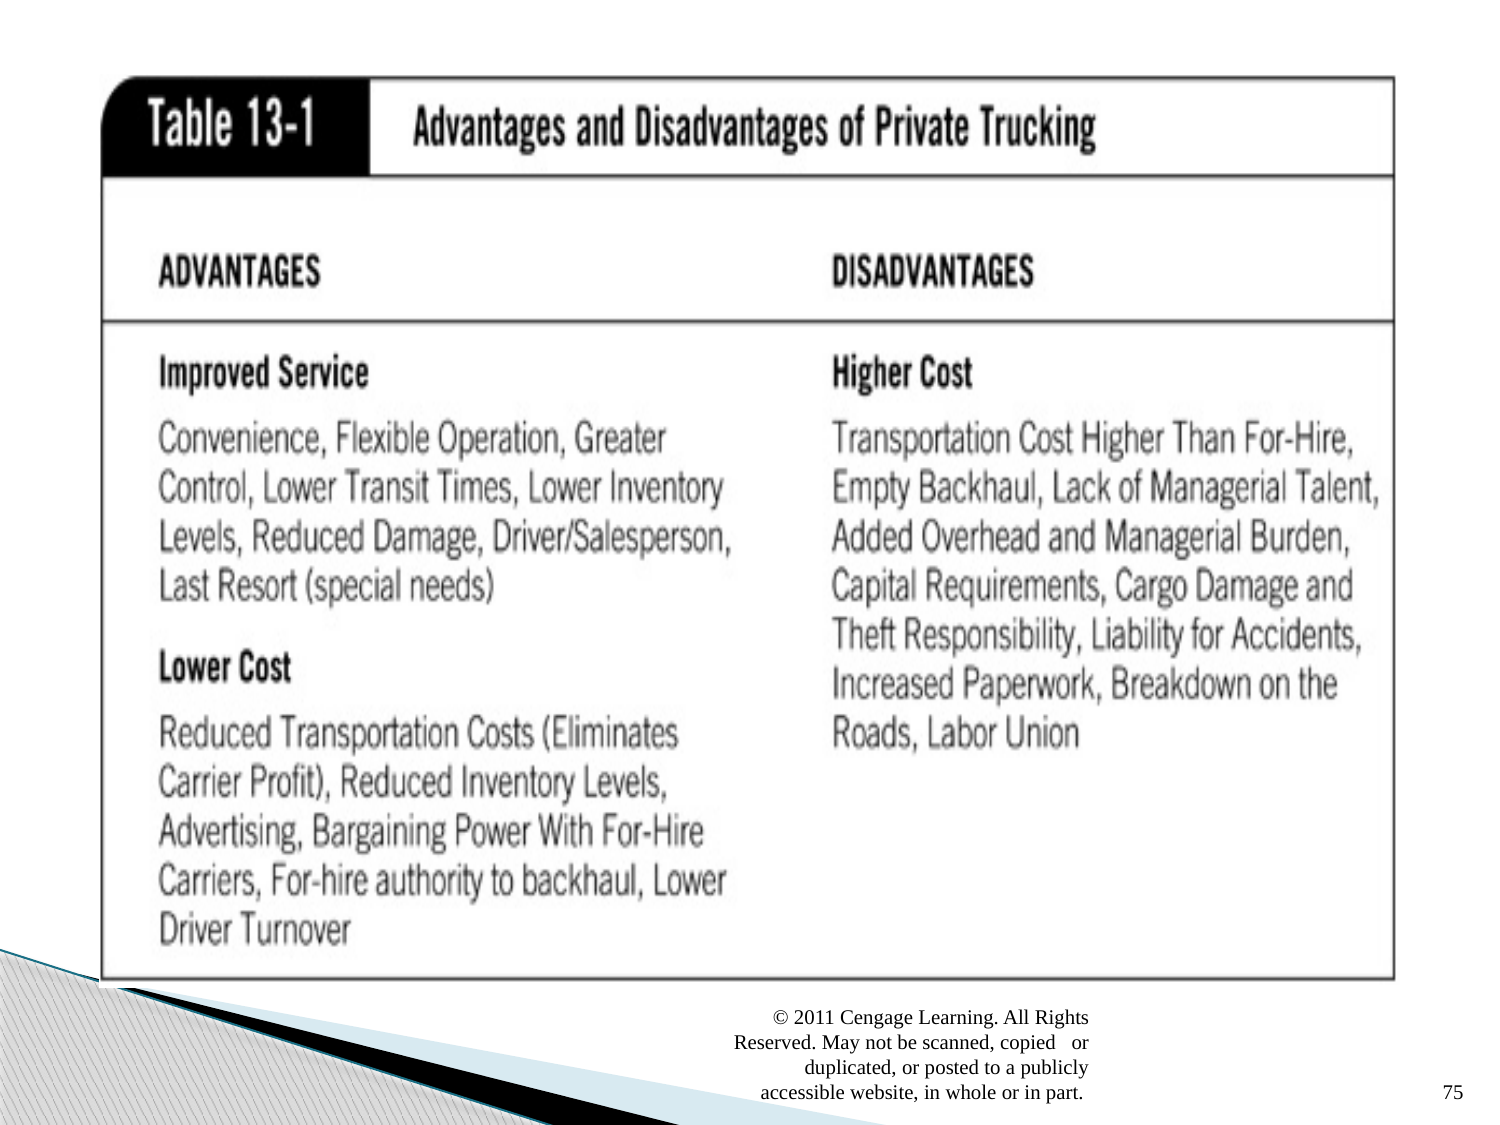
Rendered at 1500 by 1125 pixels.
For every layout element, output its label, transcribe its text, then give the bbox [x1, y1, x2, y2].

slide_number 75 [1418, 1051, 1479, 1112]
picture [99, 74, 1401, 988]
footer © 2011 Cengage Learning. All Rights Reserved. May not be scanned, copied or duplicated, or posted to a publicly accessible website, in whole or in part. [718, 1051, 1105, 1112]
